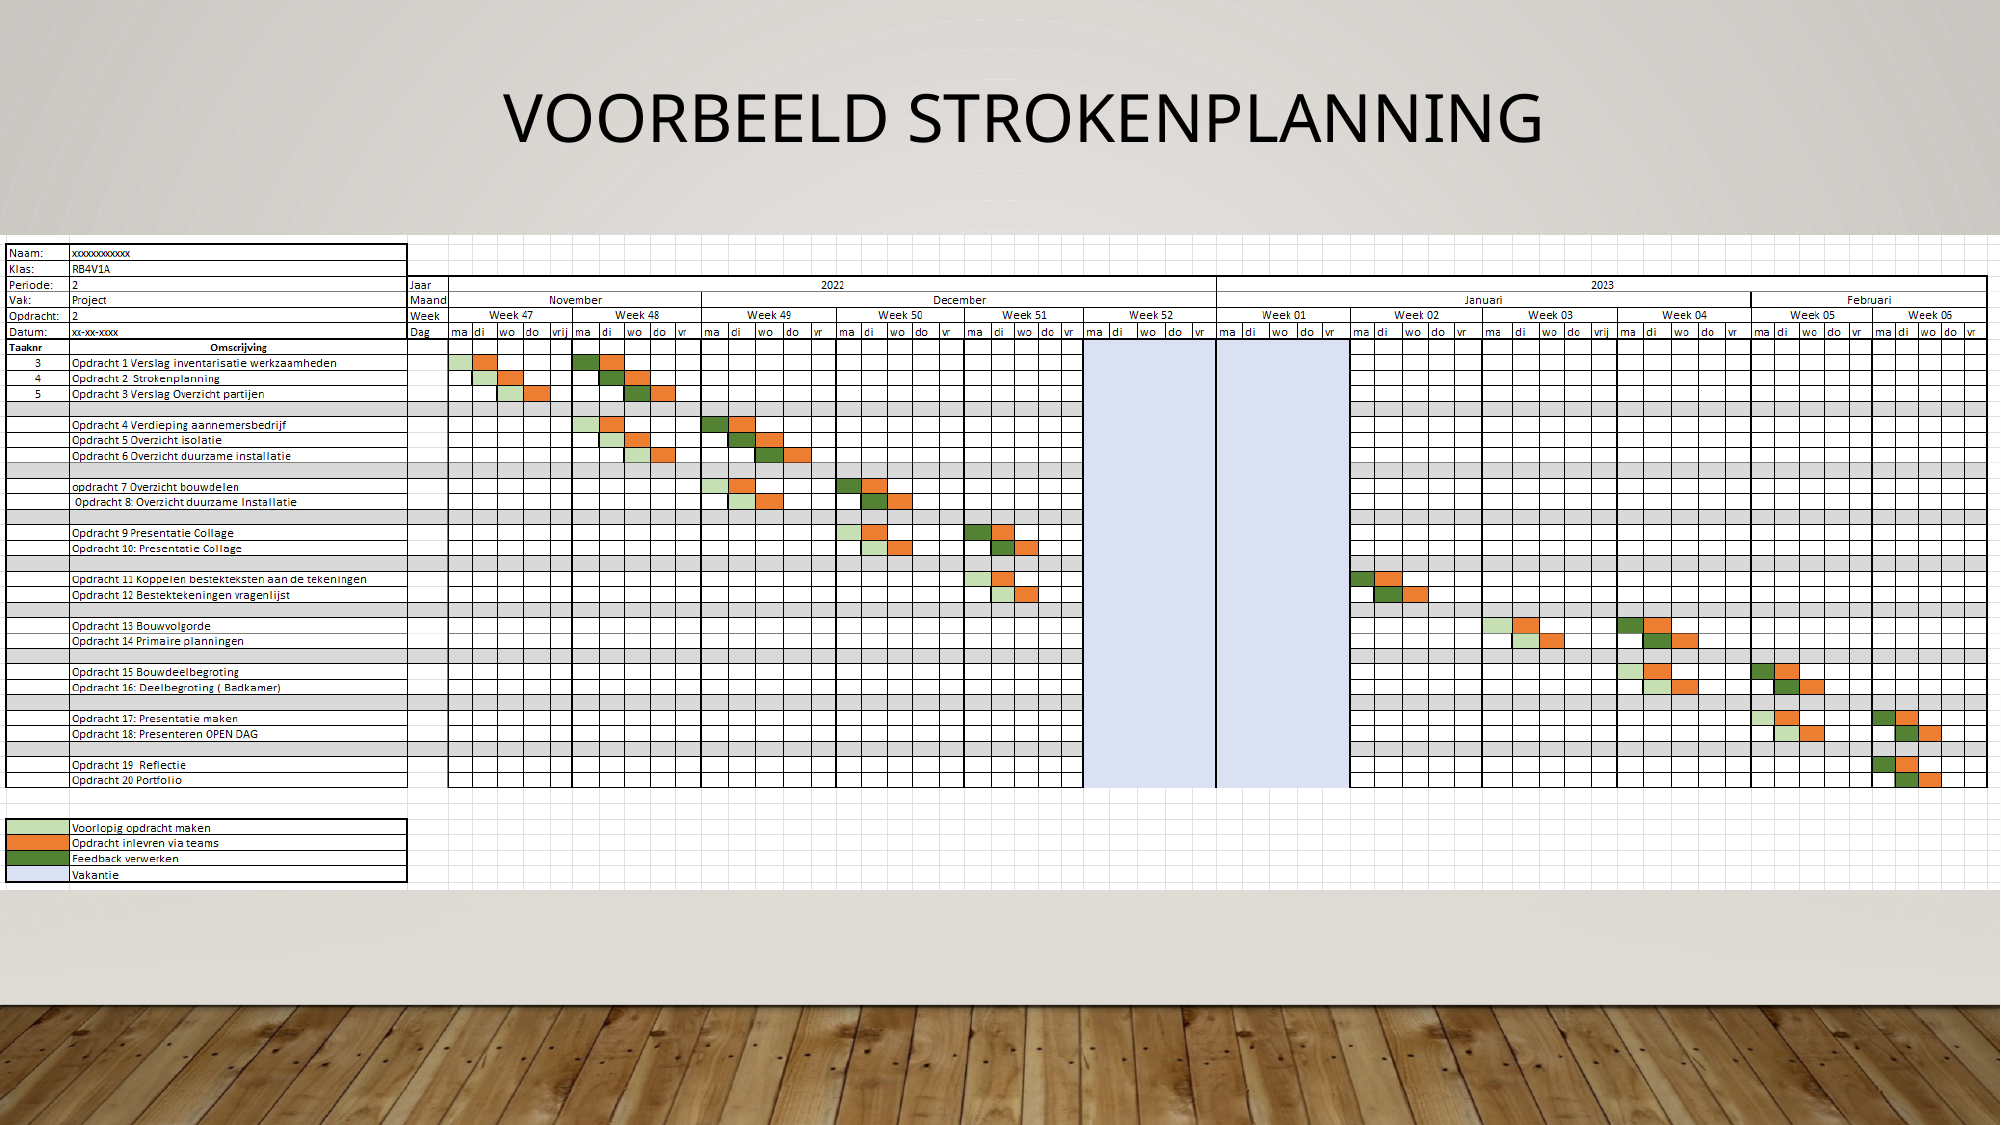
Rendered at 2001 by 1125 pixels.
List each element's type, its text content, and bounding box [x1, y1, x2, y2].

picture [0, 1005, 2000, 1125]
picture [0, 235, 2000, 890]
title Voorbeeld strokenplanning [237, 77, 1813, 229]
